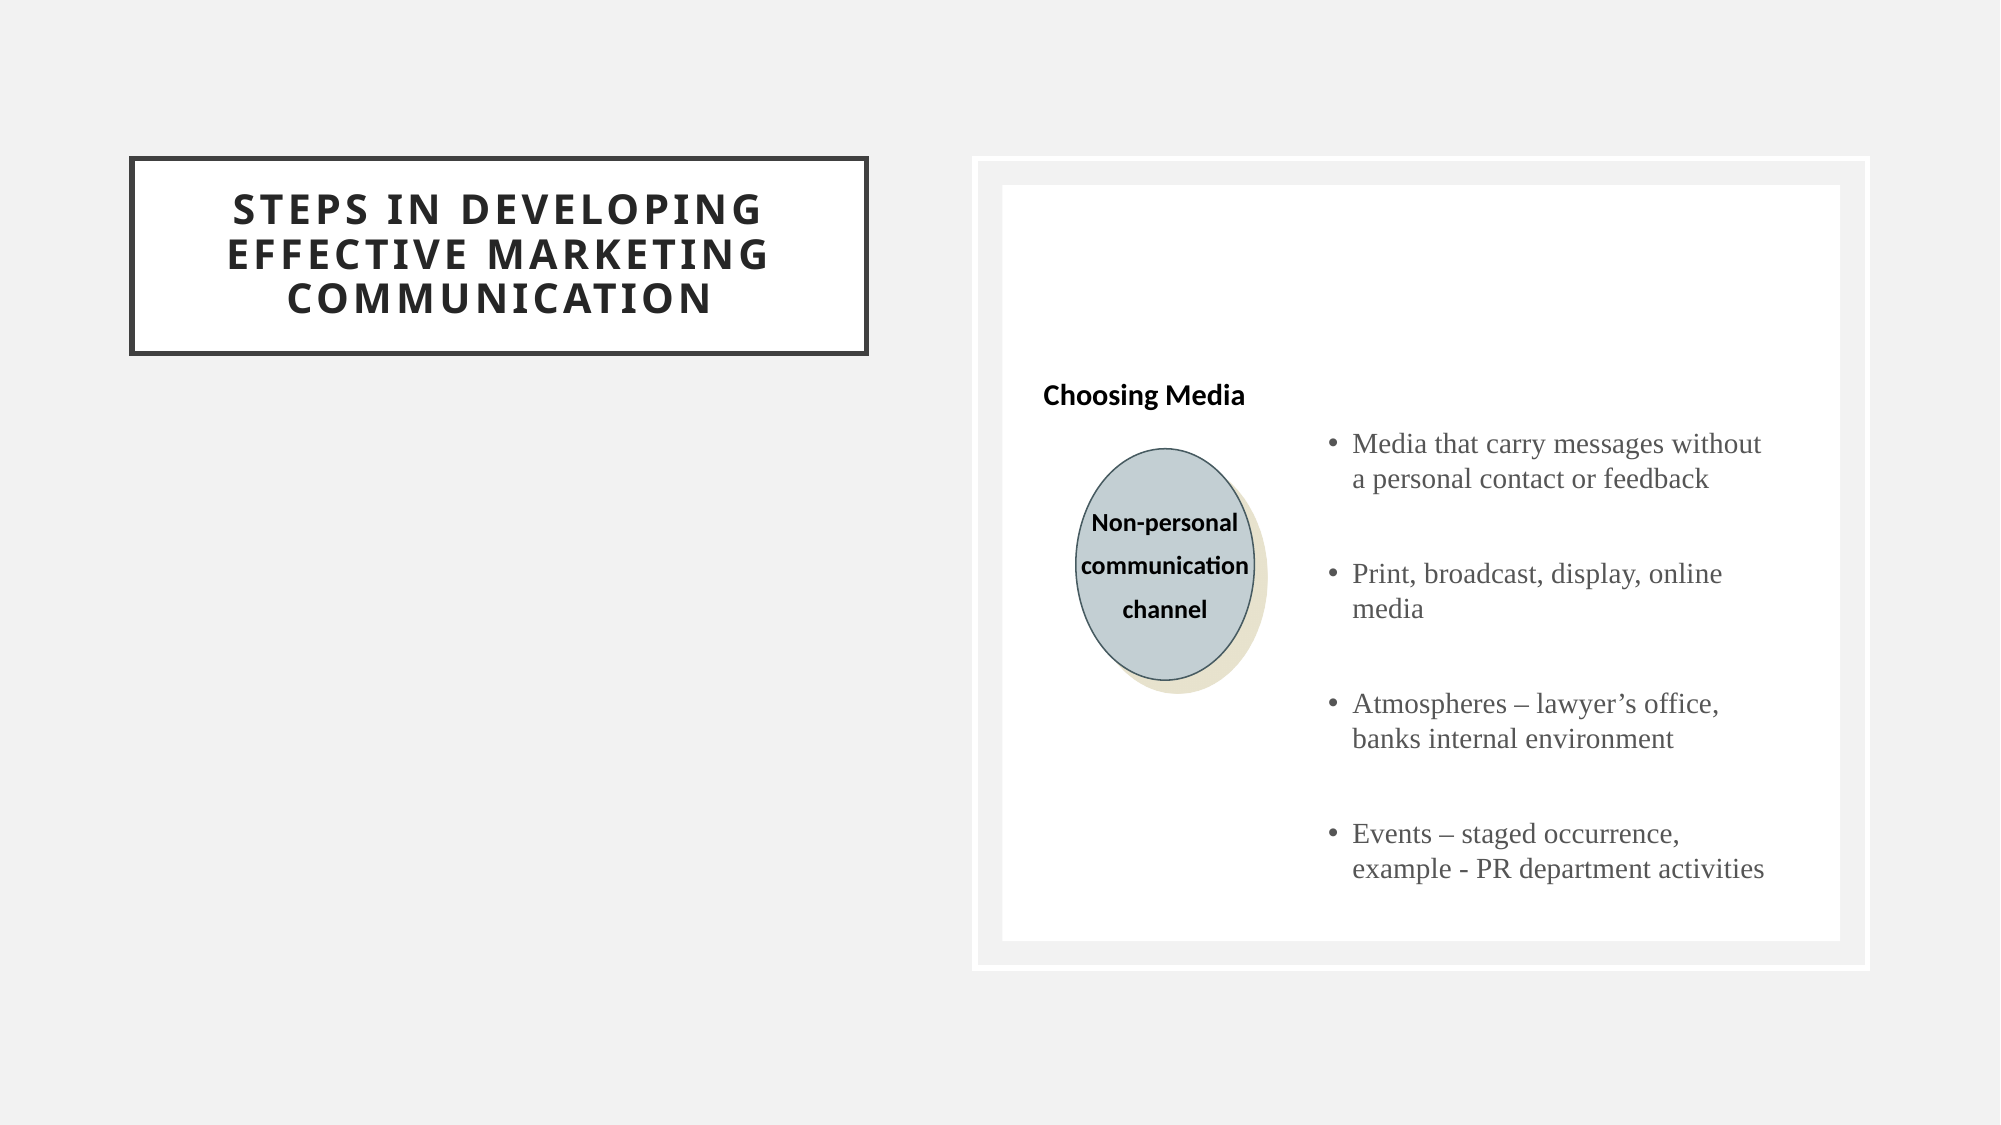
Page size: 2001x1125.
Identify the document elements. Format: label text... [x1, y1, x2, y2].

text_box Choosing Media [1028, 368, 1814, 759]
text_box [391, 228, 1567, 291]
text_box [974, 157, 1868, 969]
text_box [1001, 184, 1841, 942]
text_box Non-personal communication channel [1075, 448, 1255, 681]
title Steps in Developing Effective Marketing Communication [129, 156, 869, 356]
text_box Media that carry messages without a personal contact or feedback Print, broadcast, display, online media Atmospheres – lawyer’s office, banks internal environment Events – staged occurrence, example - PR department activities [1313, 417, 1792, 892]
